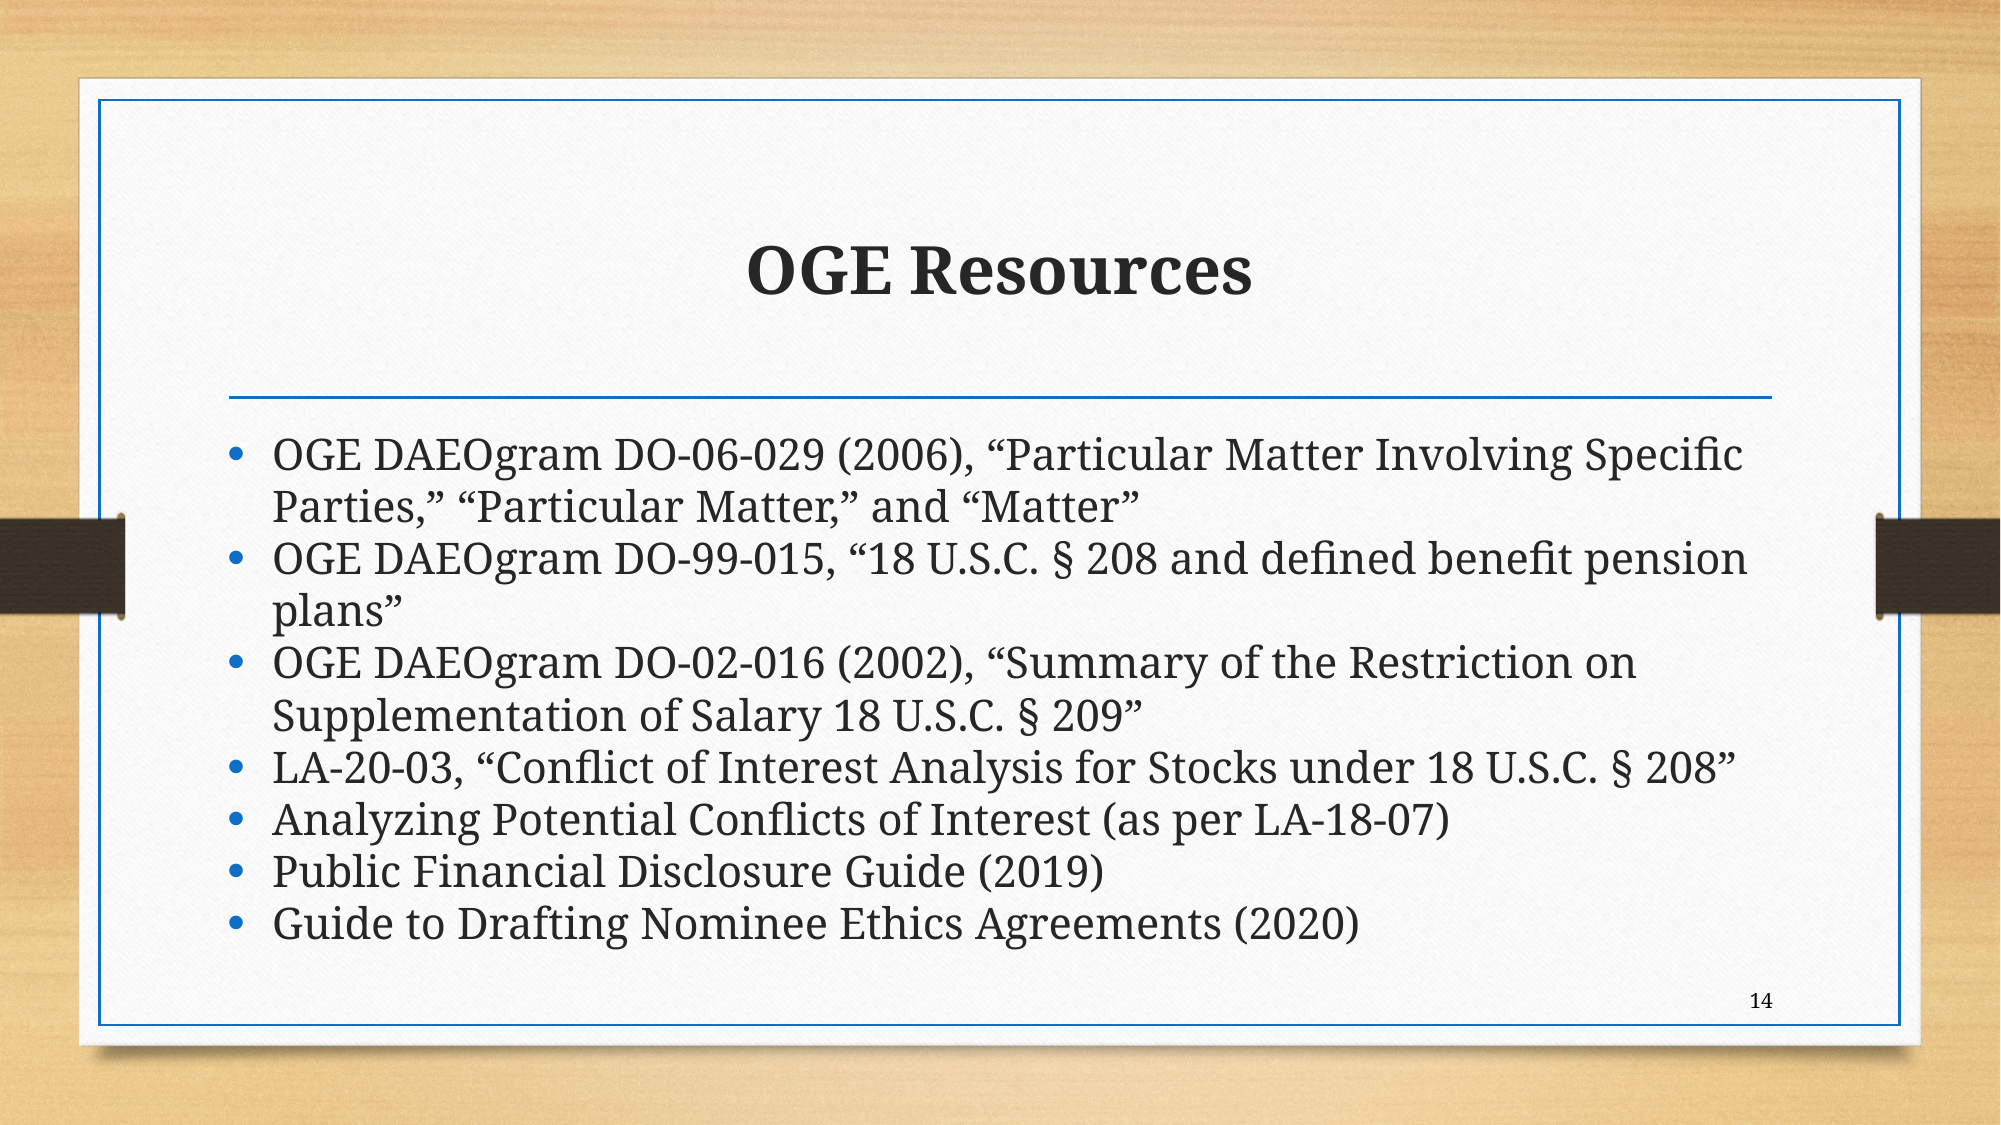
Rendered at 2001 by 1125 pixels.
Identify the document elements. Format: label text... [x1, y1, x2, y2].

title OGE Resources [212, 161, 1788, 375]
picture [0, 0, 2001, 1125]
list OGE DAEOgram DO-06-029 (2006), “Particular Matter Involving Specific Parties,” “Particular Matter,” and “Matter” OGE DAEOgram DO-99-015, “18 U.S.C. § 208 and defined benefit pension plans” OGE DAEOgram DO-02-016 (2002), “Summary of the Restriction on Supplementation of Salary 18 U.S.C. § 209” LA-20-03, “Conflict of Interest Analysis for Stocks under 18 U.S.C. § 208” Analyzing Potential Conflicts of Interest (as per LA-18-07) Public Financial Disclosure Guide (2019) Guide to Drafting Nominee Ethics Agreements (2020) [212, 419, 1788, 964]
slide_number 14 [1698, 979, 1788, 1025]
